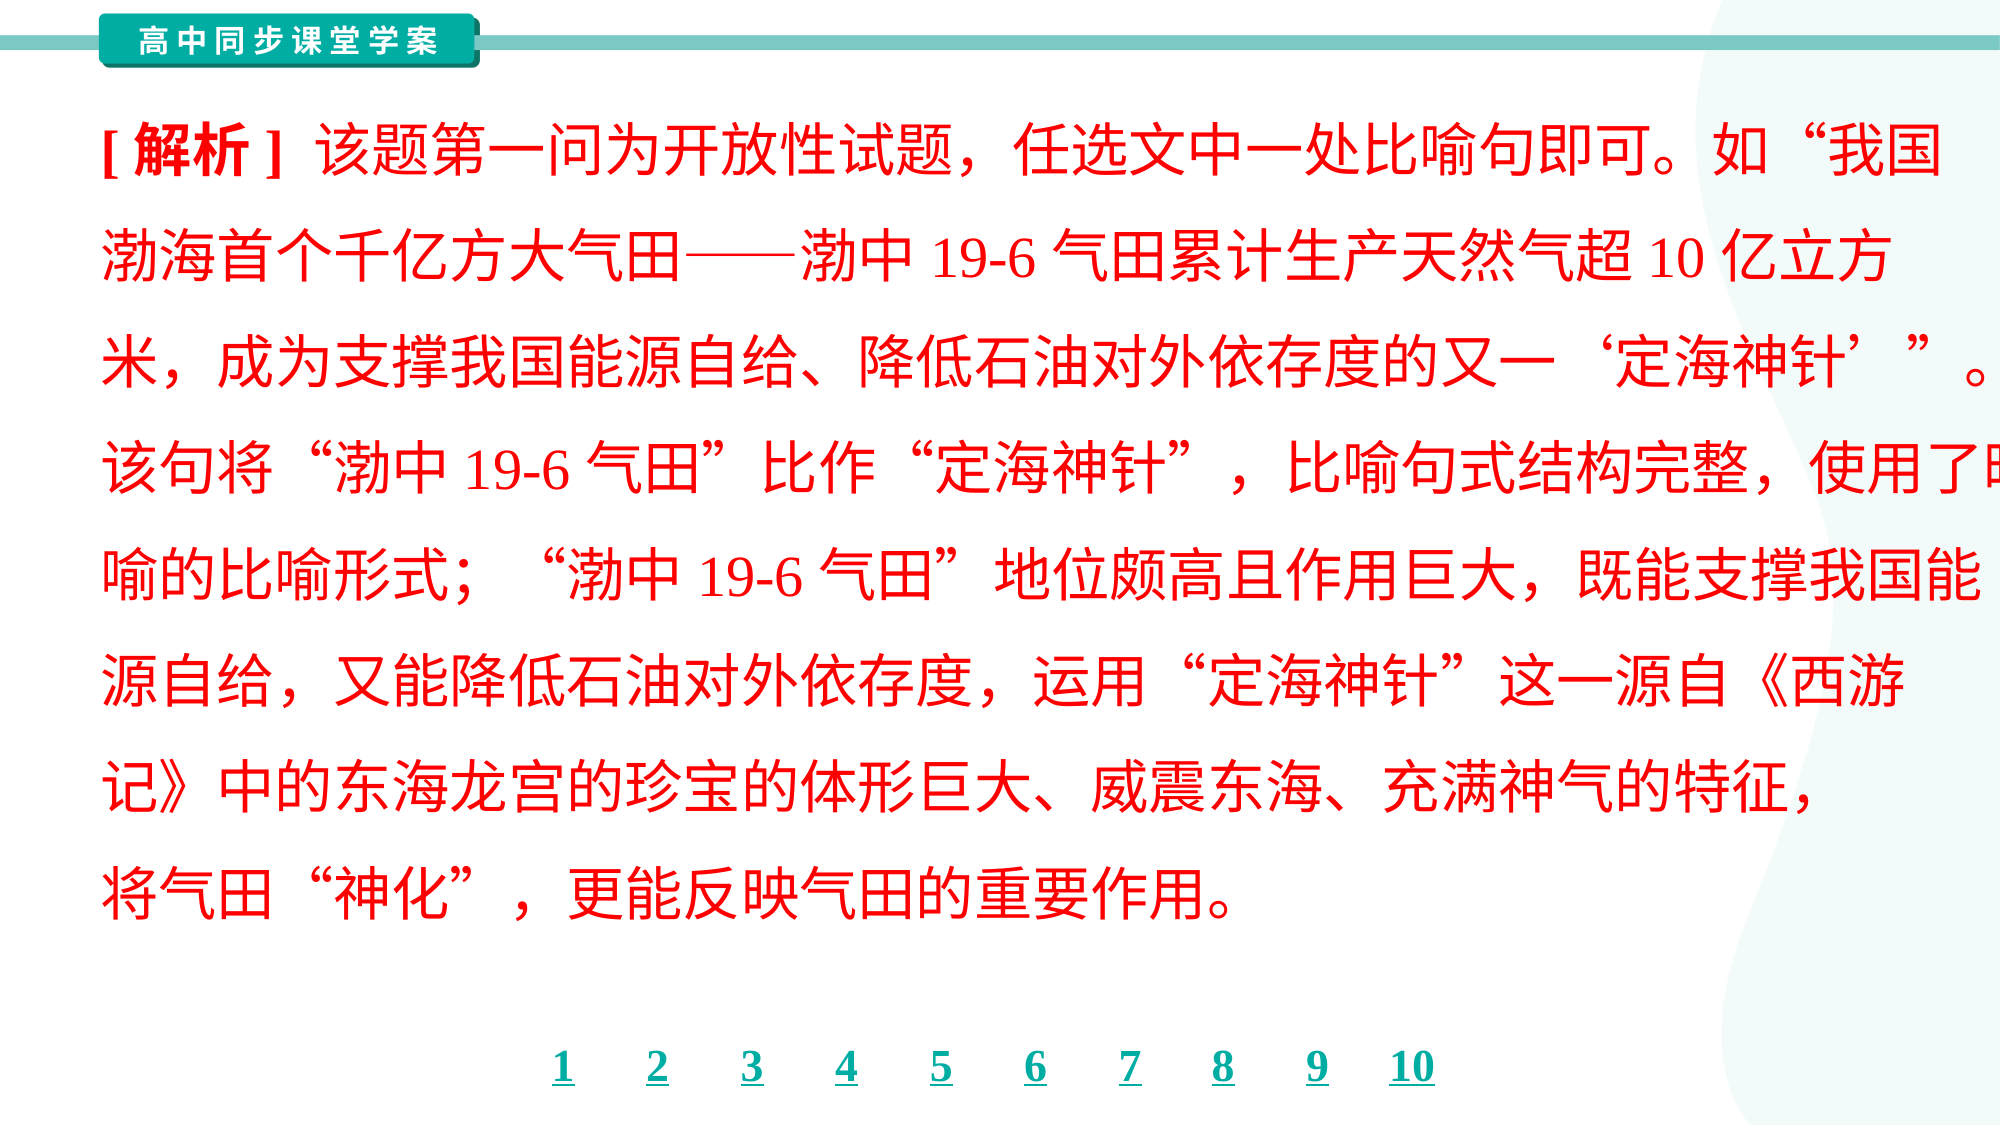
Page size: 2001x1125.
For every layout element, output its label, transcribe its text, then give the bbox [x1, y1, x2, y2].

text_box [解析] 该题第一问为开放性试题，任选文中一处比喻句即可。如“我国 渤海首个千亿方大气田——渤中19-6气田累计生产天然气超10亿立方 米，成为支撑我国能源自给、降低石油对外依存度的又一‘定海神针’”。 该句将“渤中19-6气田”比作“定海神针”，比喻句式结构完整，使用了暗 喻的比喻形式；“渤中19-6气田”地位颇高且作用巨大，既能支撑我国能 源自给，又能降低石油对外依存度，运用“定海神针”这一源自《西游 记》中的东海龙宫的珍宝的体形巨大、威震东海、充满神气的特征， 将气田“神化”，更能反映气田的重要作用。 [100, 76, 1899, 927]
picture [0, 0, 2000, 1125]
